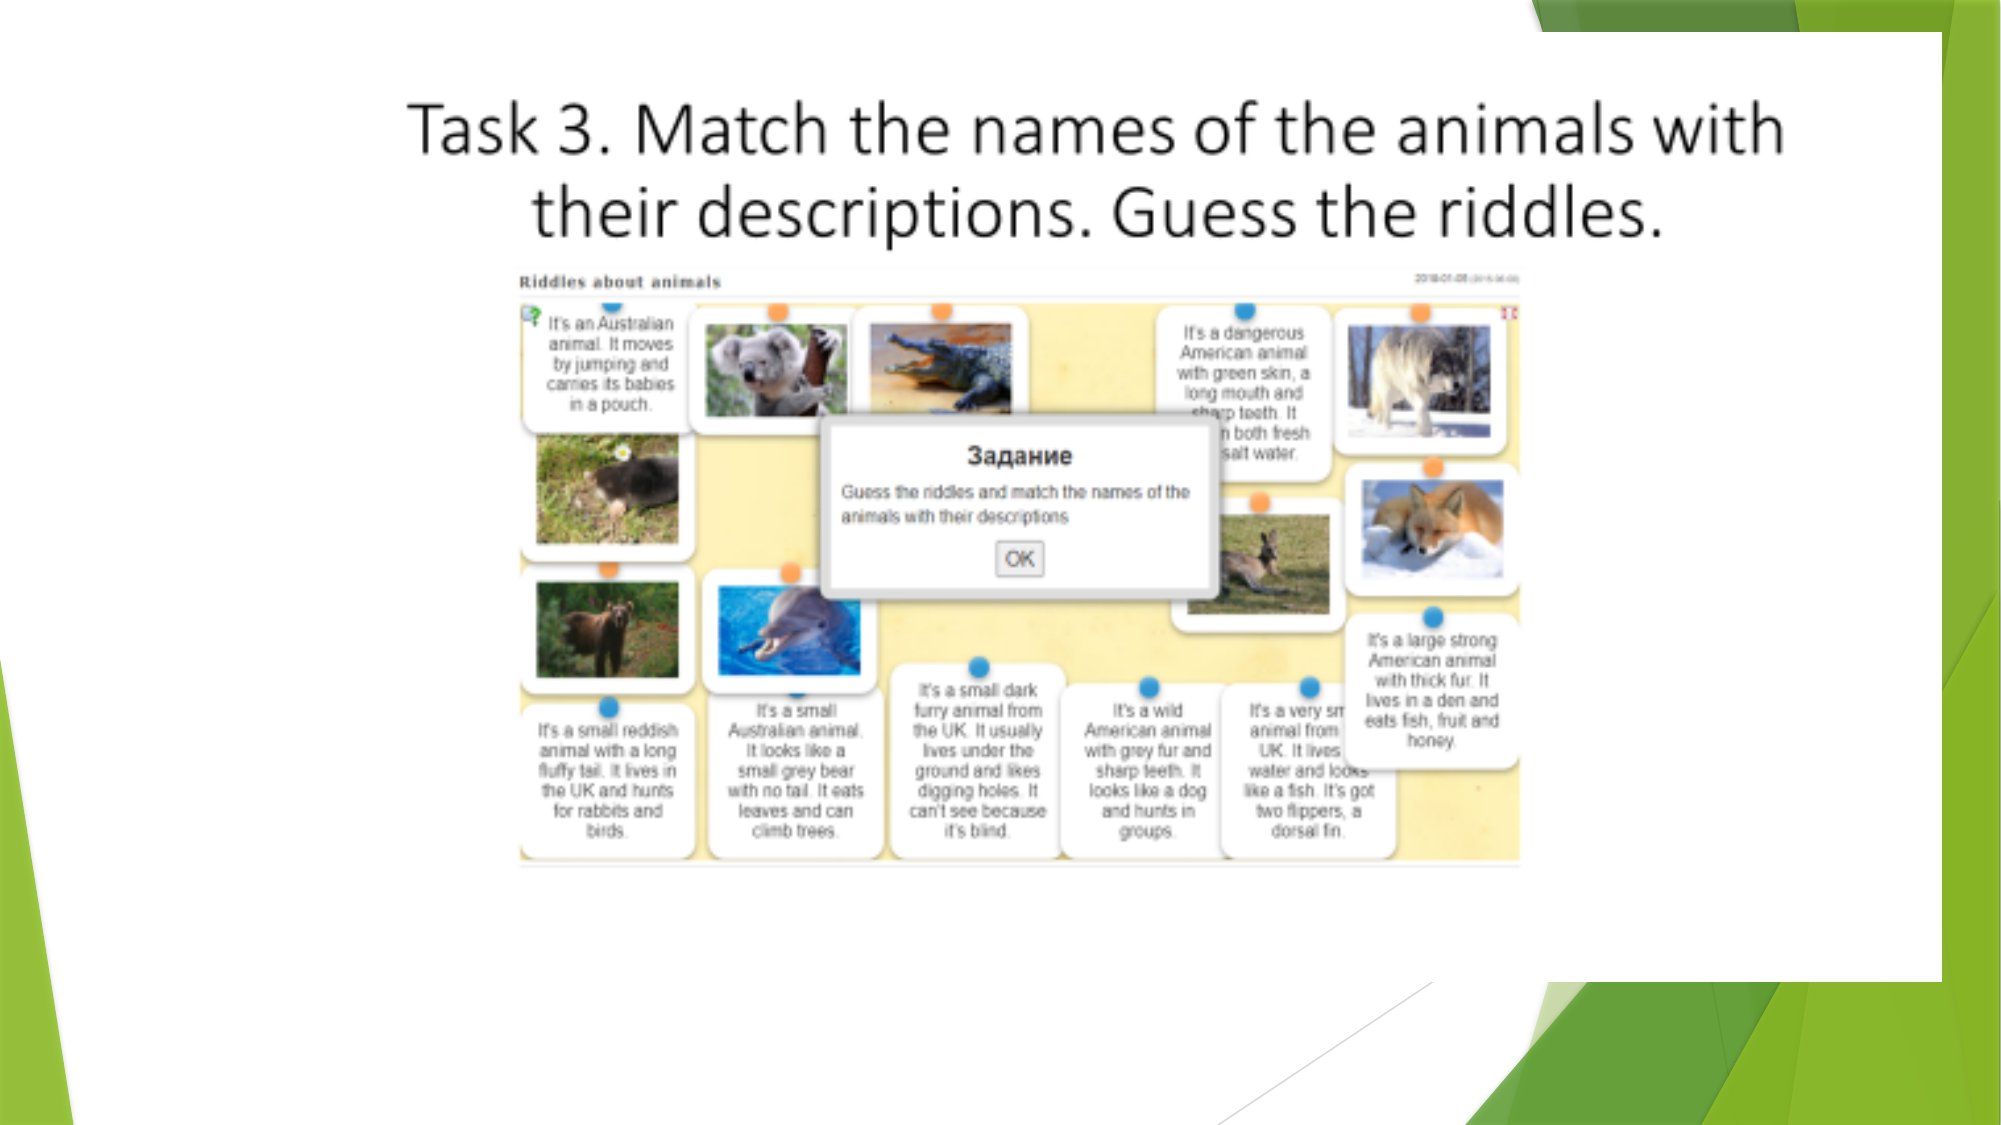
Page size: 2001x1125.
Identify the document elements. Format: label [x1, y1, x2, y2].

picture [254, 32, 1942, 983]
